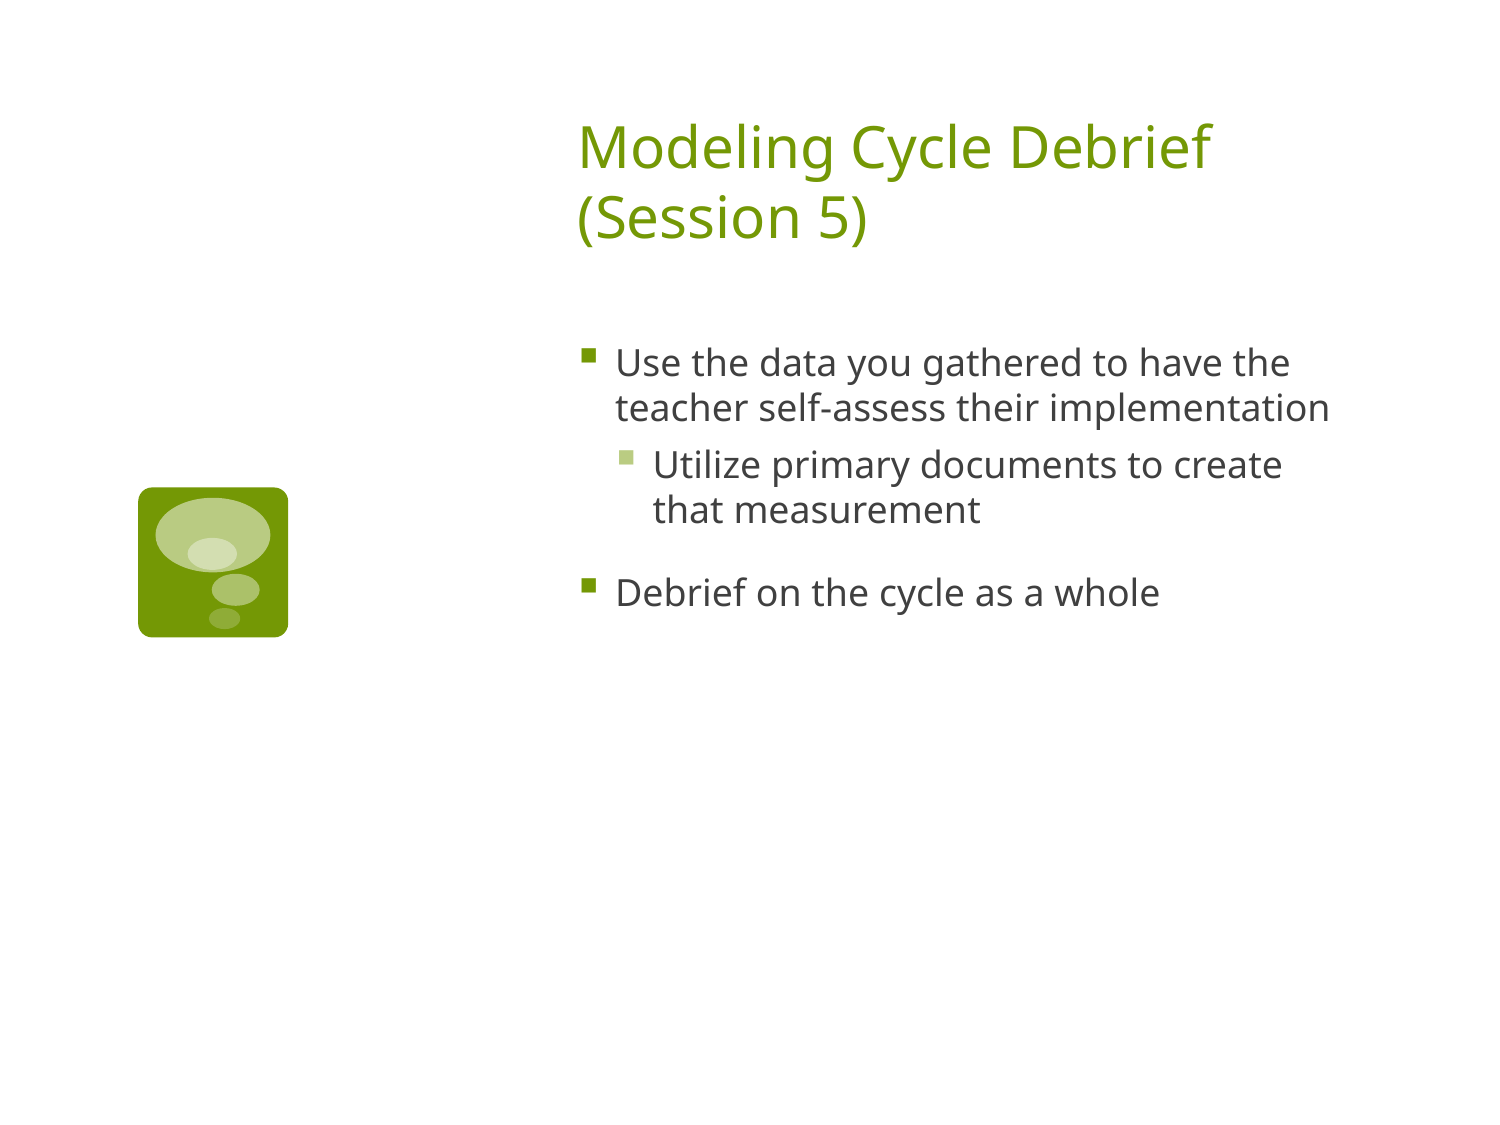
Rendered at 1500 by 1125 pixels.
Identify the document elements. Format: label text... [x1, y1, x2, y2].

list Use the data you gathered to have the teacher self-assess their implementation Utilize primary documents to create that measurement Debrief on the cycle as a whole [562, 331, 1374, 1005]
title Modeling Cycle Debrief (Session 5) [562, 112, 1375, 258]
